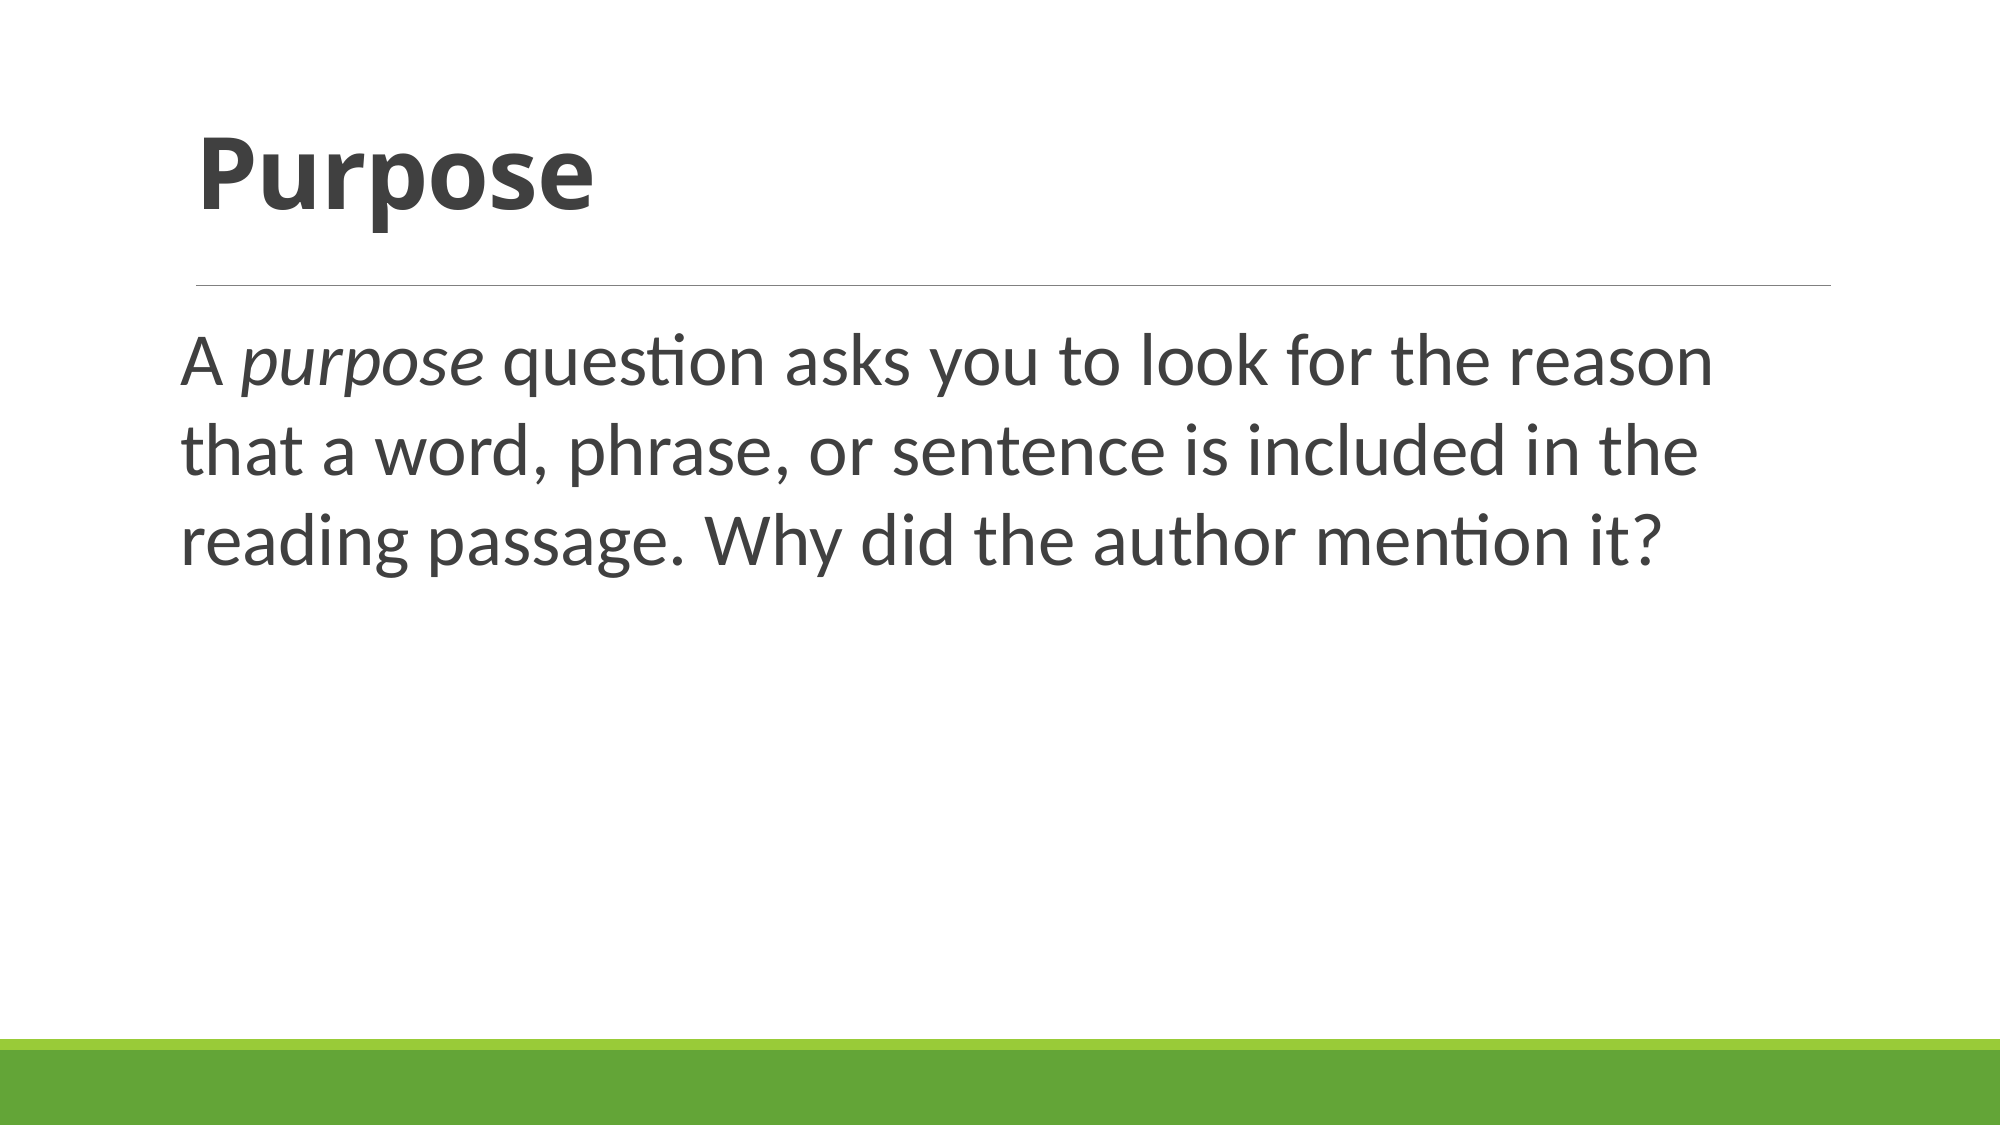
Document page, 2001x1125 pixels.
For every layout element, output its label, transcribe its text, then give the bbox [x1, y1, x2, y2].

title Purpose [180, 47, 1830, 238]
list A purpose question asks you to look for the reason that a word, phrase, or sentence is included in the reading passage. Why did the author mention it? [180, 302, 1830, 963]
